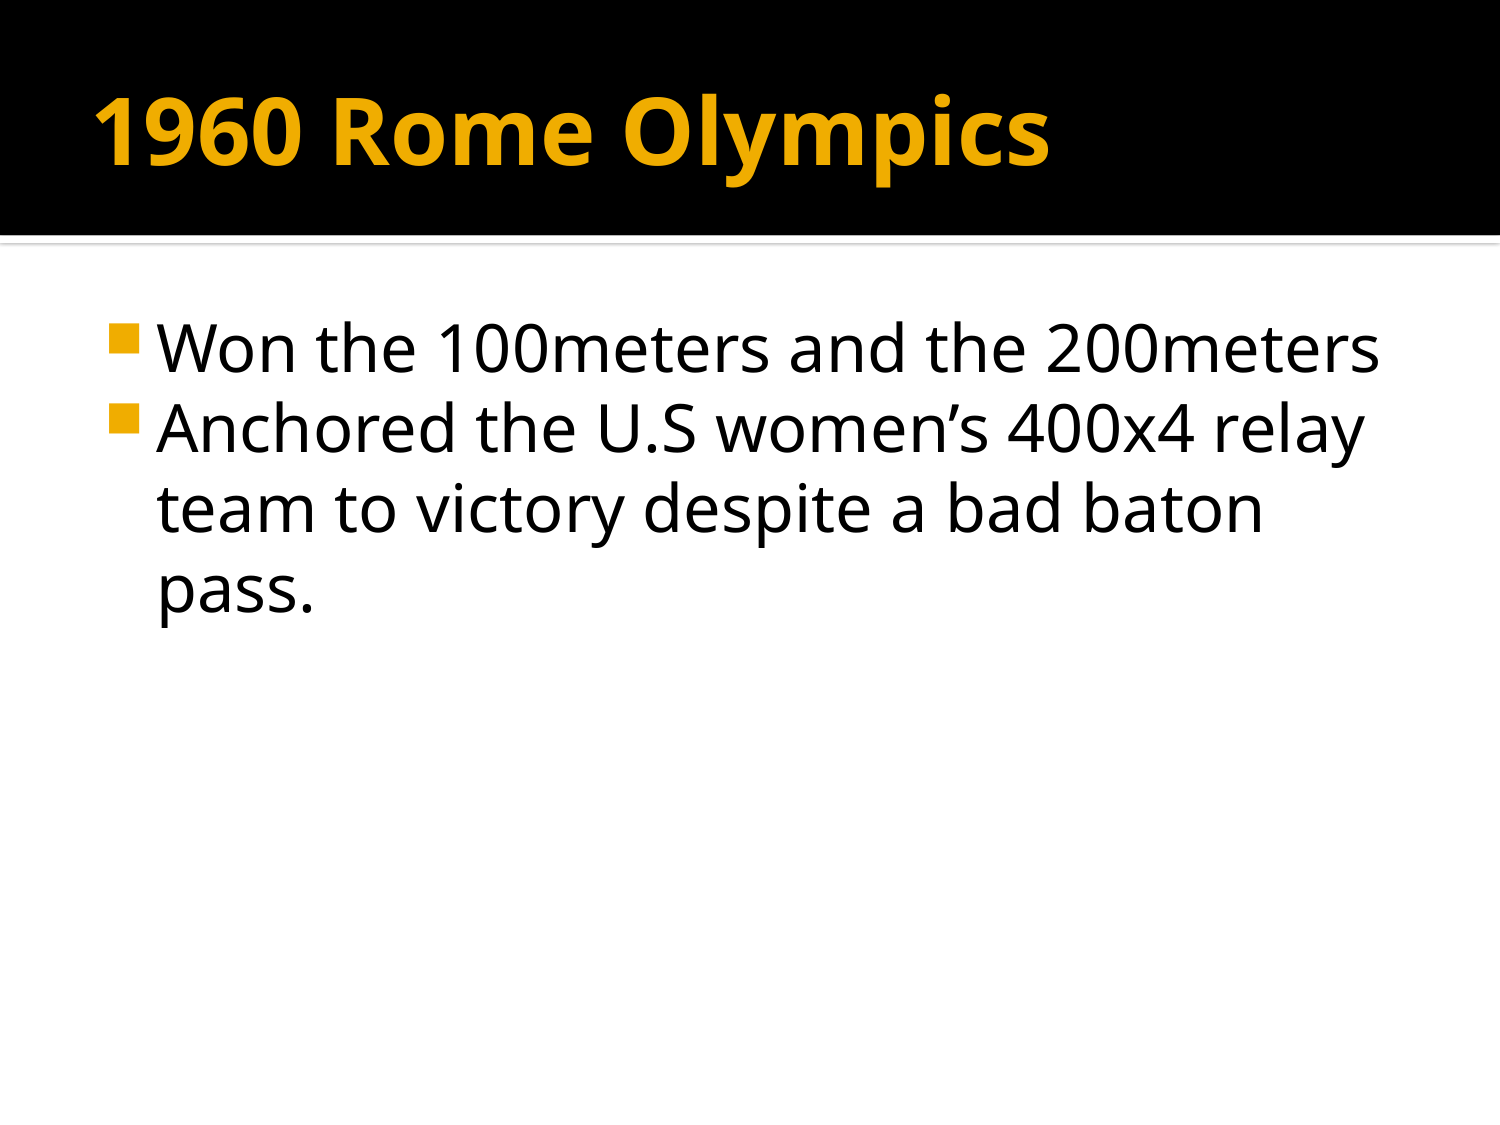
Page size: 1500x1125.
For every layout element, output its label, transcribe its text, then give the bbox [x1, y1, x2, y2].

title 1960 Rome Olympics [75, 25, 1425, 231]
list Won the 100meters and the 200meters Anchored the U.S women’s 400x4 relay team to victory despite a bad baton pass. [75, 291, 1425, 1050]
